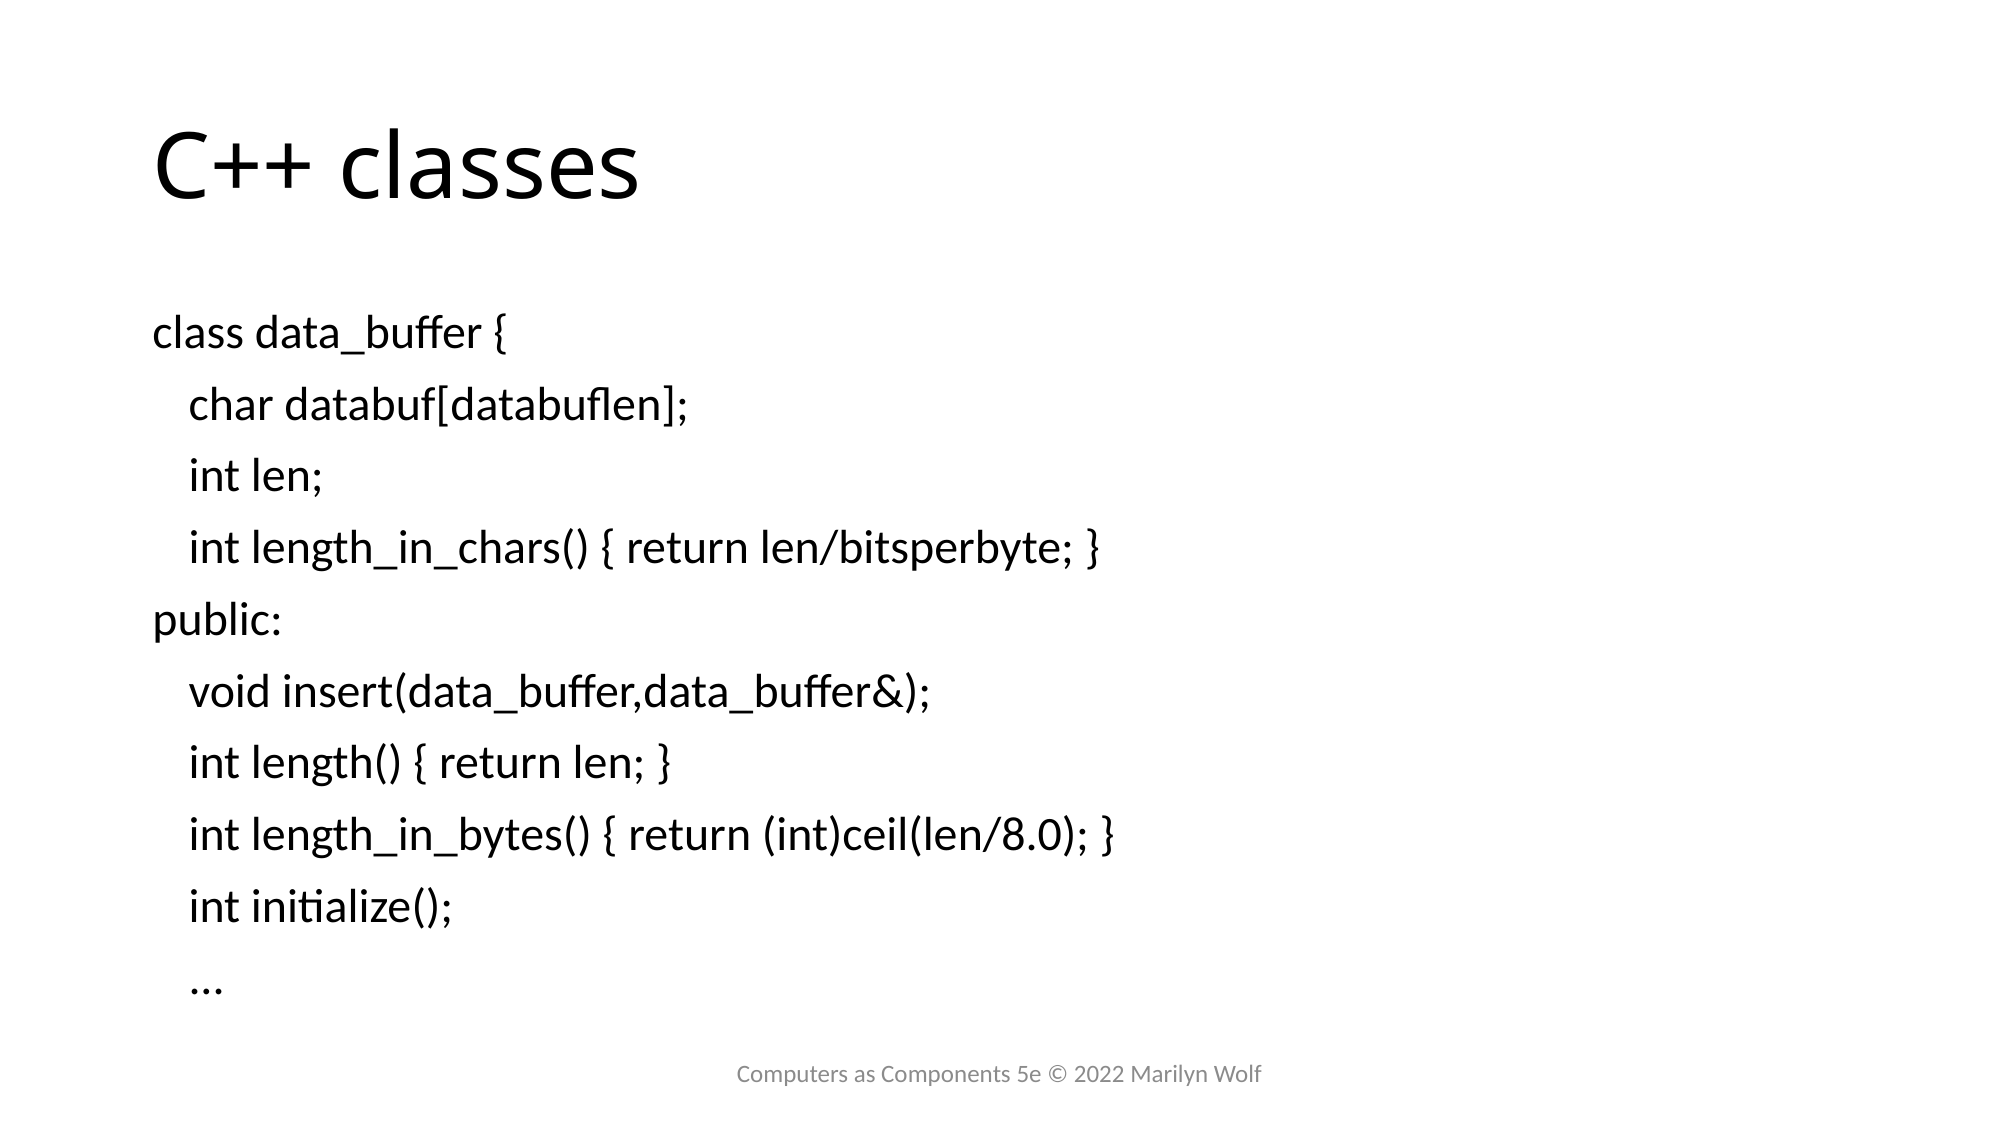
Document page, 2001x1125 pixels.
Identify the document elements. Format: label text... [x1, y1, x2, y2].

list class data_buffer { char databuf[databuflen]; int len; int length_in_chars() { return len/bitsperbyte; } public: void insert(data_buffer,data_buffer&); int length() { return len; } int length_in_bytes() { return (int)ceil(len/8.0); } int initialize(); ... [137, 299, 1863, 1014]
footer Computers as Components 5e © 2022 Marilyn Wolf [662, 1042, 1338, 1103]
title C++ classes [137, 59, 1863, 278]
